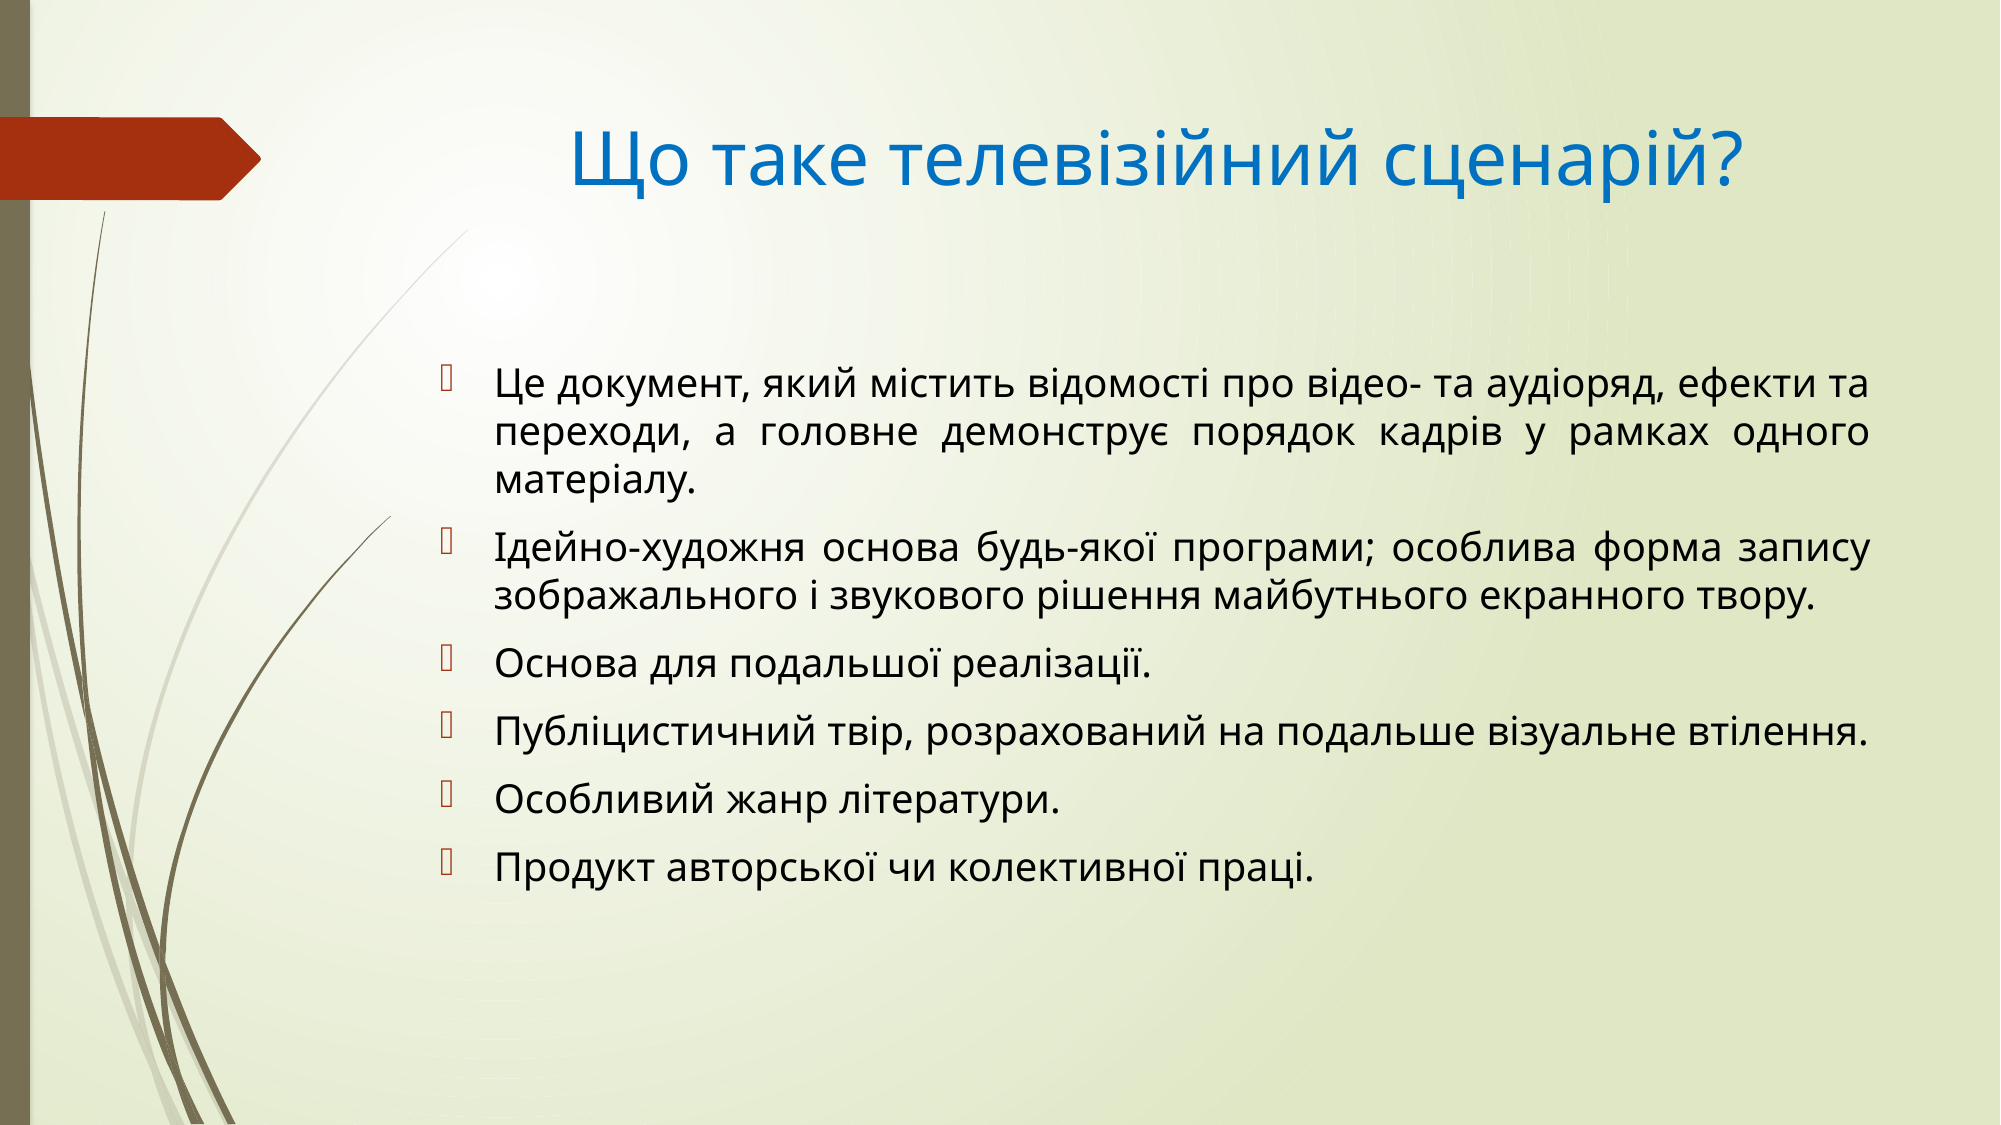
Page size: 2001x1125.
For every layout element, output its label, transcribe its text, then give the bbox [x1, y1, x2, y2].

list Це документ, який містить відомості про відео- та аудіоряд, ефекти та переходи, а головне демонструє порядок кадрів у рамках одного матеріалу. Ідейно-художня основа будь-якої програми; особлива форма запису зображального і звукового рішення майбутнього екранного твору. Основа для подальшої реалізації. Публіцистичний твір, розрахований на подальше візуальне втілення. Особливий жанр літератури. Продукт авторської чи колективної праці. [424, 350, 1888, 970]
title Що таке телевізійний сценарій? [425, 102, 1888, 313]
